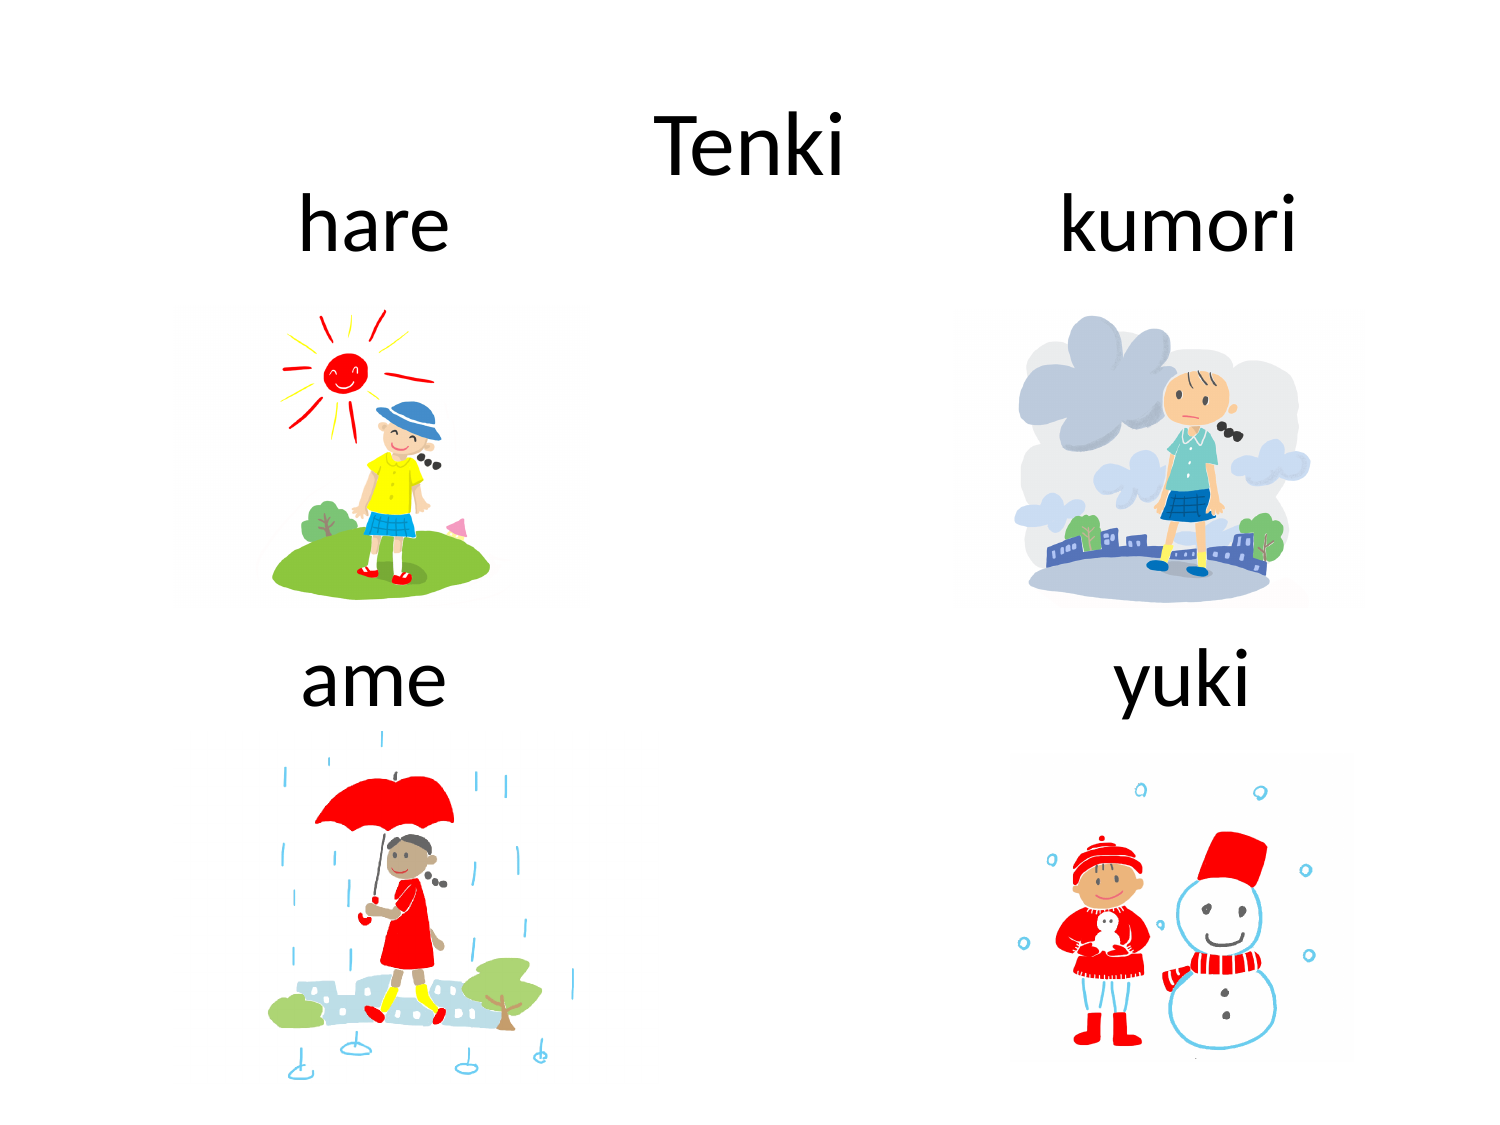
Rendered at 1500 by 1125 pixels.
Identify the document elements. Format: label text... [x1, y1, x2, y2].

picture [172, 731, 659, 1084]
text_box yuki [1098, 616, 1267, 731]
title Tenki [75, 45, 1425, 233]
text_box hare [282, 160, 466, 276]
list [172, 305, 590, 608]
picture [1010, 753, 1354, 1062]
picture [952, 309, 1365, 608]
text_box kumori [1044, 160, 1314, 276]
text_box ame [285, 616, 464, 730]
